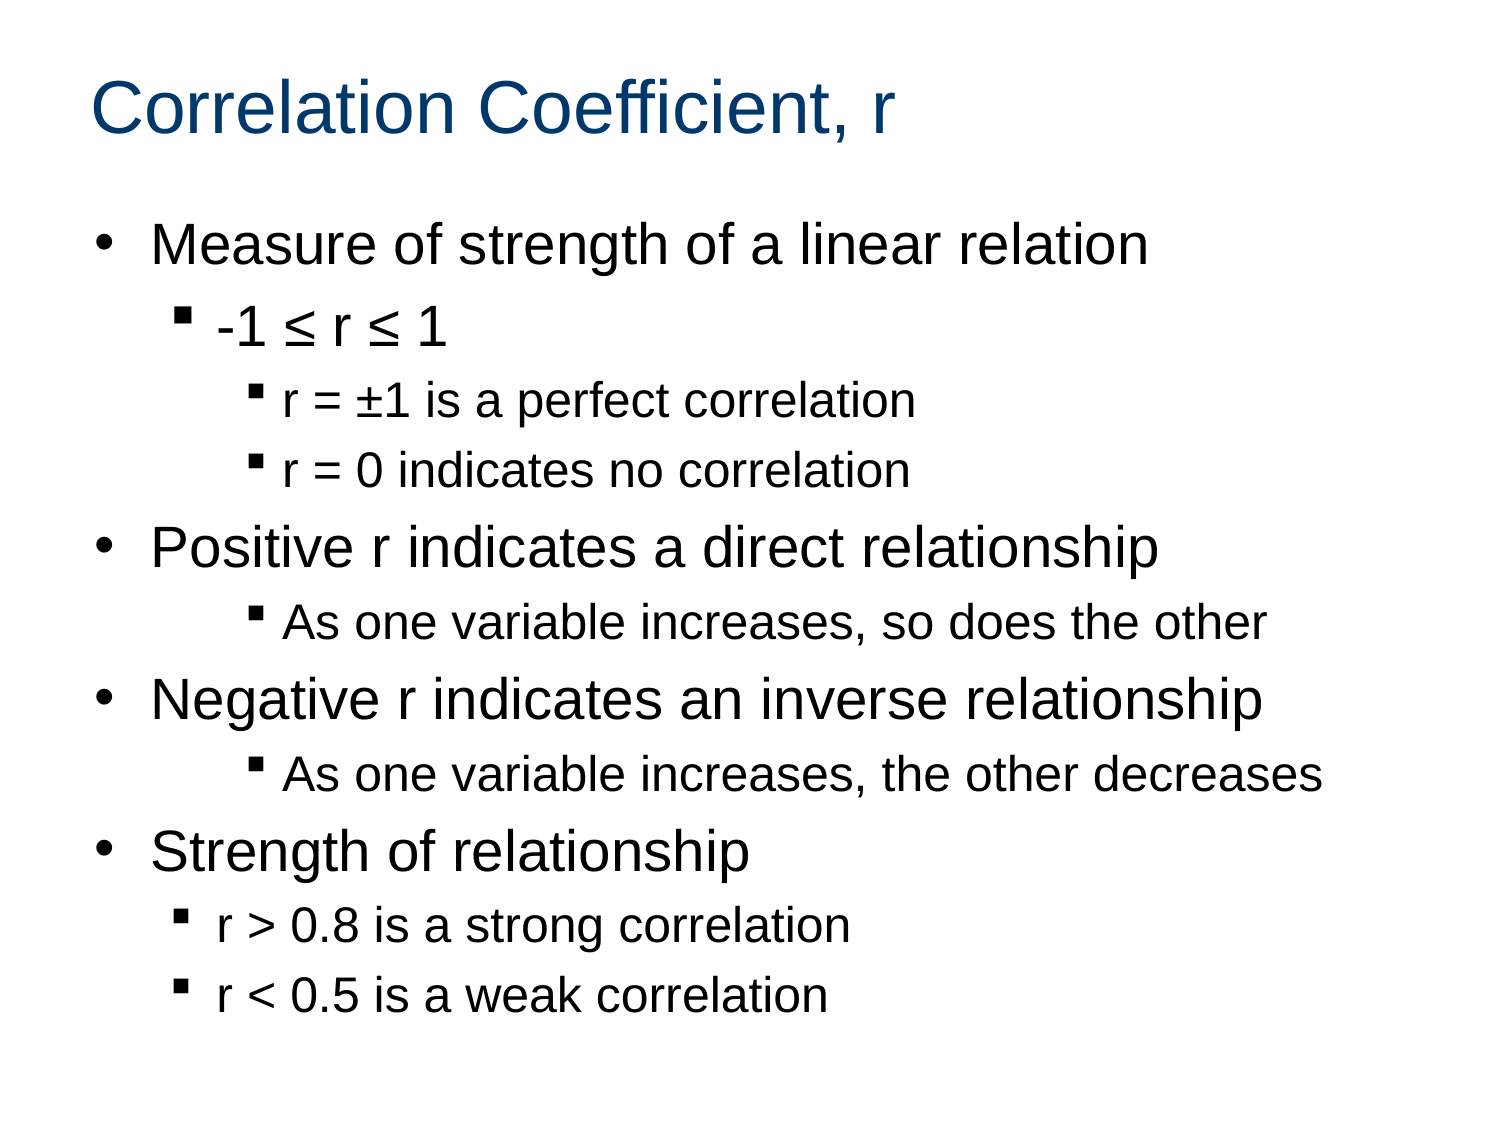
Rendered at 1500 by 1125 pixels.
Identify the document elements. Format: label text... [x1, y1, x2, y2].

list Measure of strength of a linear relation -1 ≤ r ≤ 1 r = ±1 is a perfect correlation r = 0 indicates no correlation Positive r indicates a direct relationship As one variable increases, so does the other Negative r indicates an inverse relationship As one variable increases, the other decreases Strength of relationship r > 0.8 is a strong correlation r < 0.5 is a weak correlation [79, 198, 1430, 992]
title Correlation Coefficient, r [74, 44, 1426, 163]
